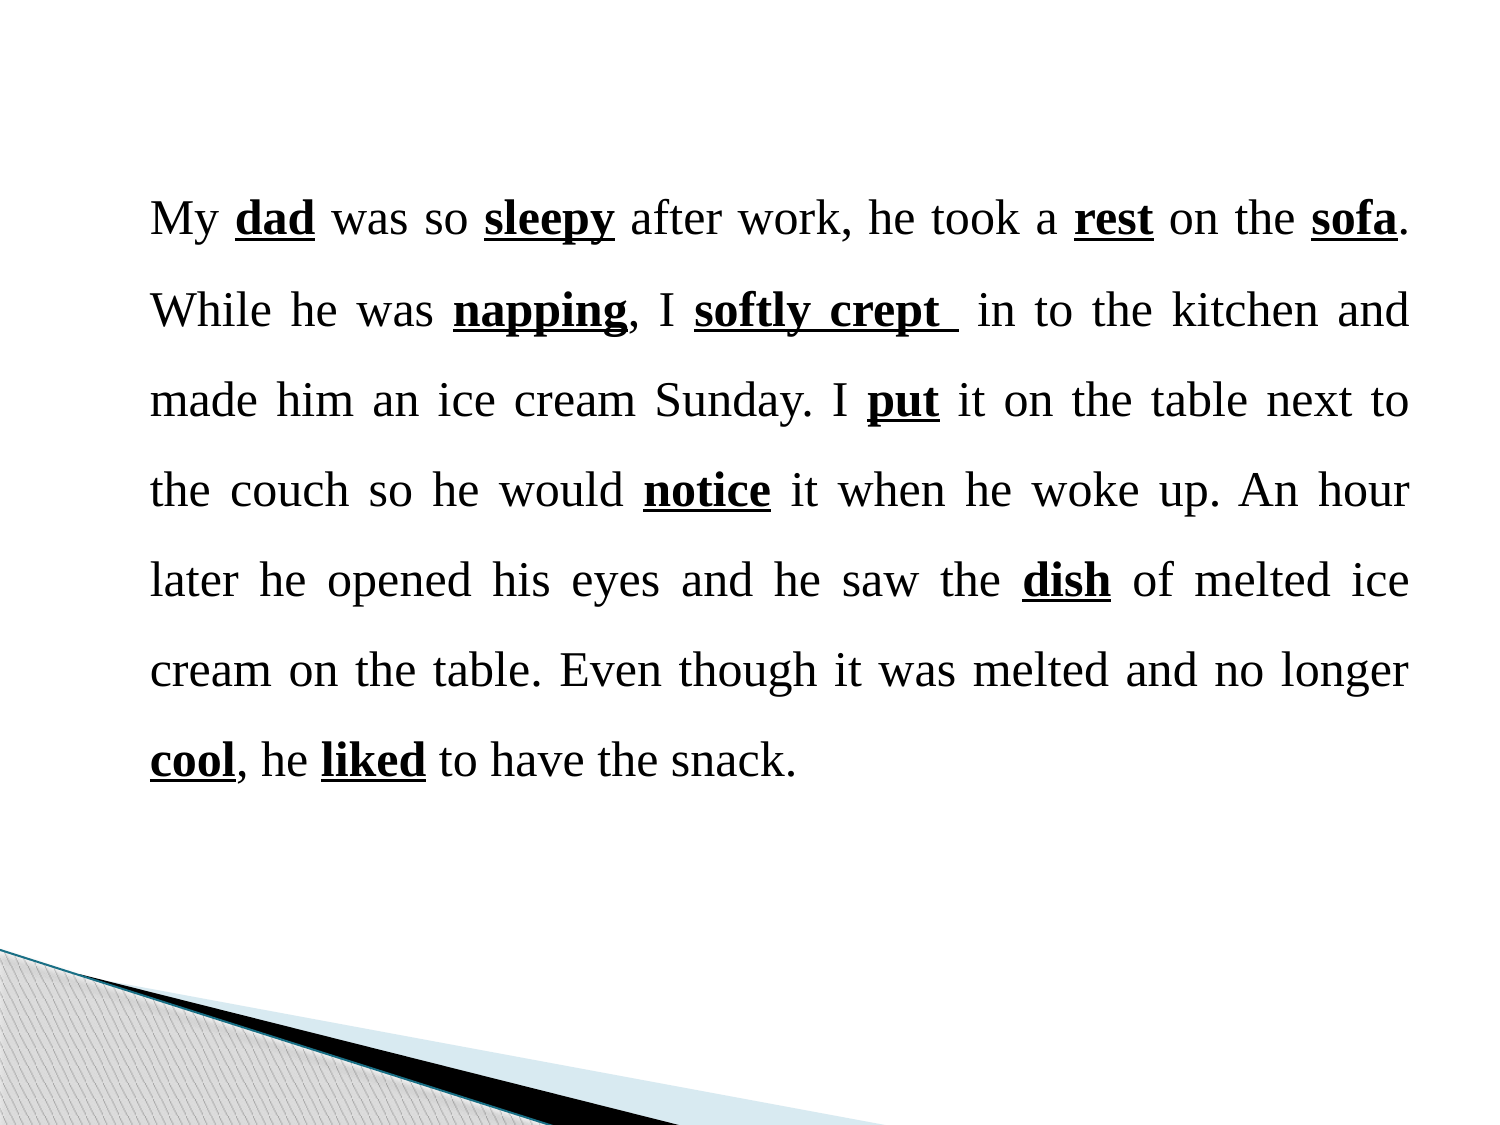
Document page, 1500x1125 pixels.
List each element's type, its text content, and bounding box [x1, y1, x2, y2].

list My dad was so sleepy after work, he took a rest on the sofa. While he was napping, I softly crept in to the kitchen and made him an ice cream Sunday. I put it on the table next to the couch so he would notice it when he woke up. An hour later he opened his eyes and he saw the dish of melted ice cream on the table. Even though it was melted and no longer cool, he liked to have the snack. [75, 137, 1425, 1038]
